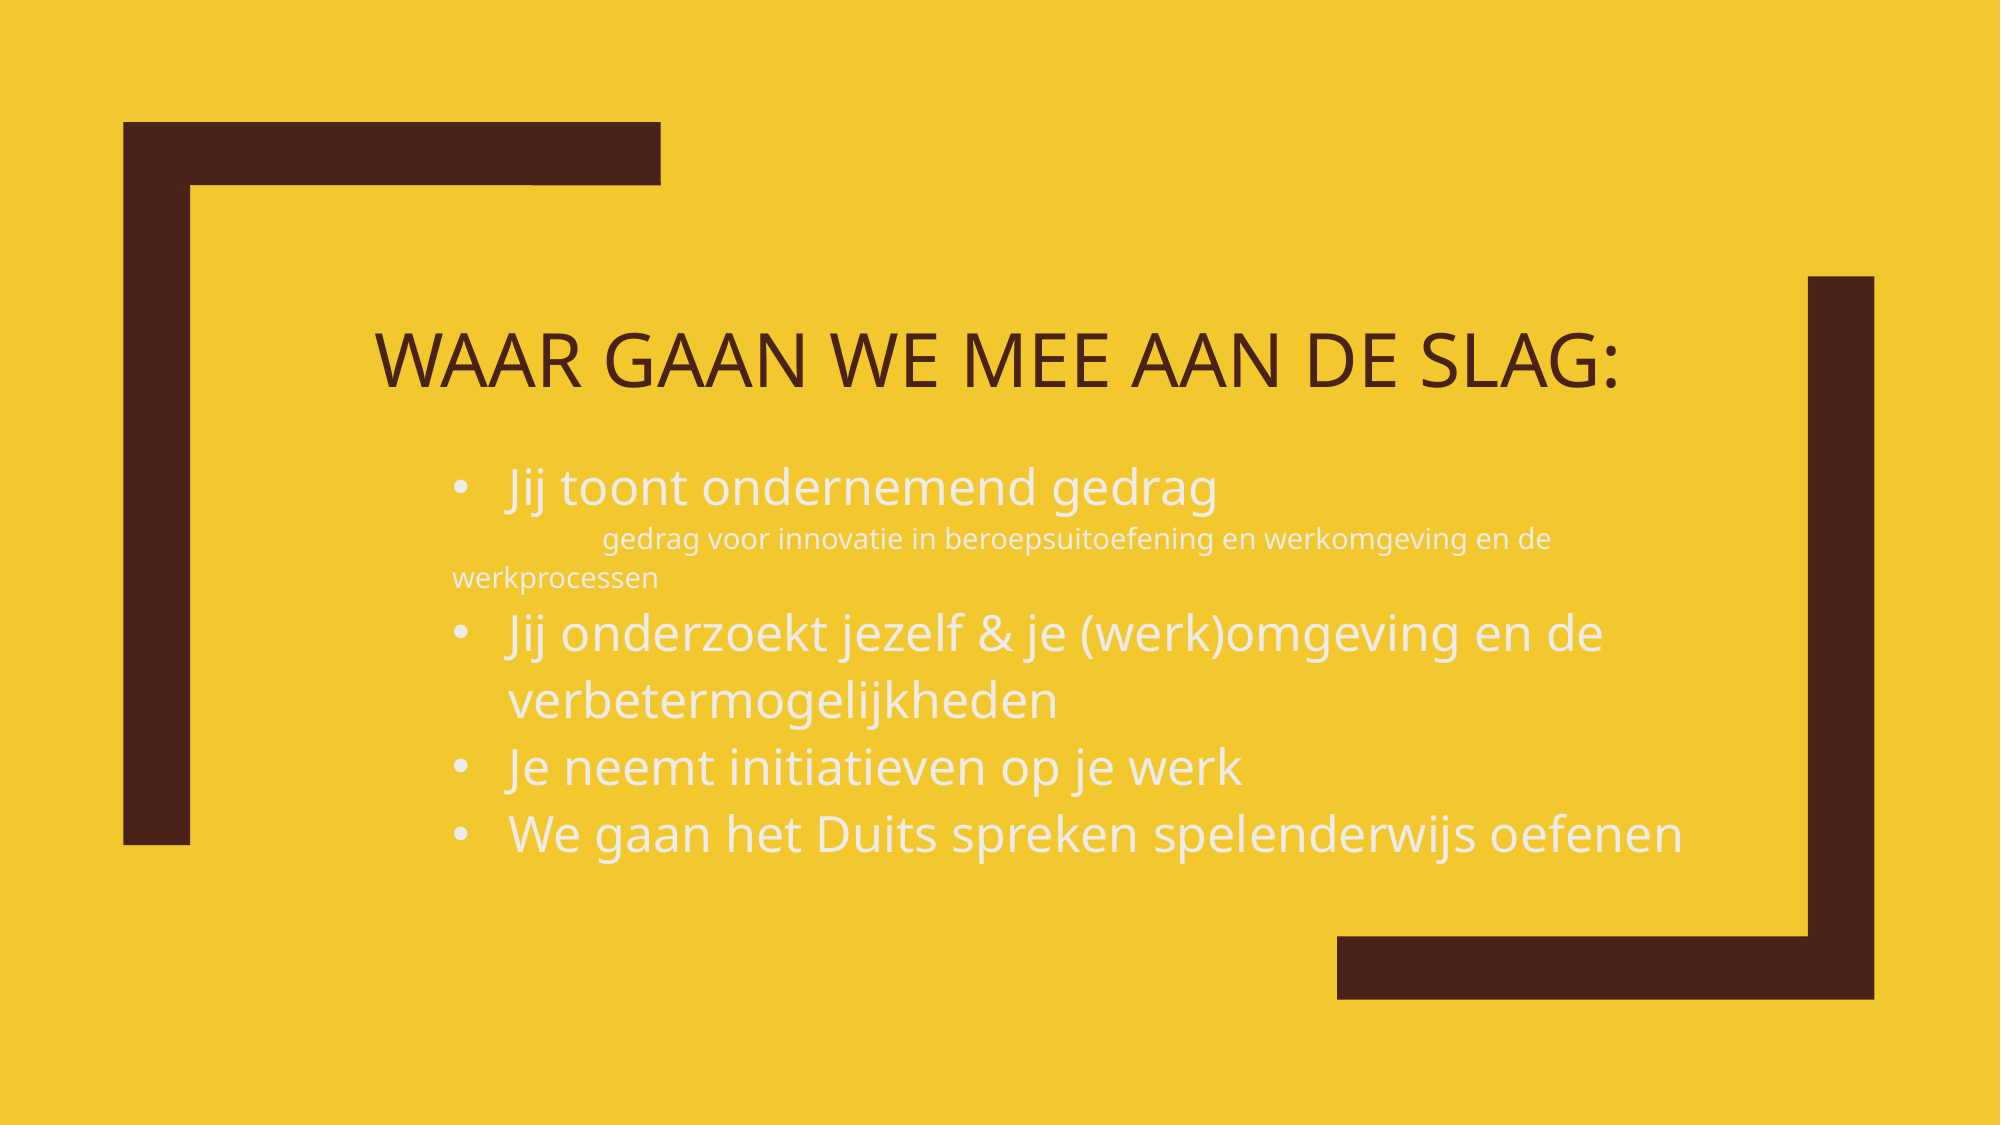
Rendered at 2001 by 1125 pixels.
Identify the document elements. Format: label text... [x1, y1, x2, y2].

title Waar gaan we mee aan de slag: [310, 293, 1686, 412]
subtitle Jij toont ondernemend gedrag gedrag voor innovatie in beroepsuitoefening en werkomgeving en de werkprocessen Jij onderzoekt jezelf & je (werk)omgeving en de verbetermogelijkheden Je neemt initiatieven op je werk We gaan het Duits spreken spelenderwijs oefenen [437, 441, 1702, 896]
